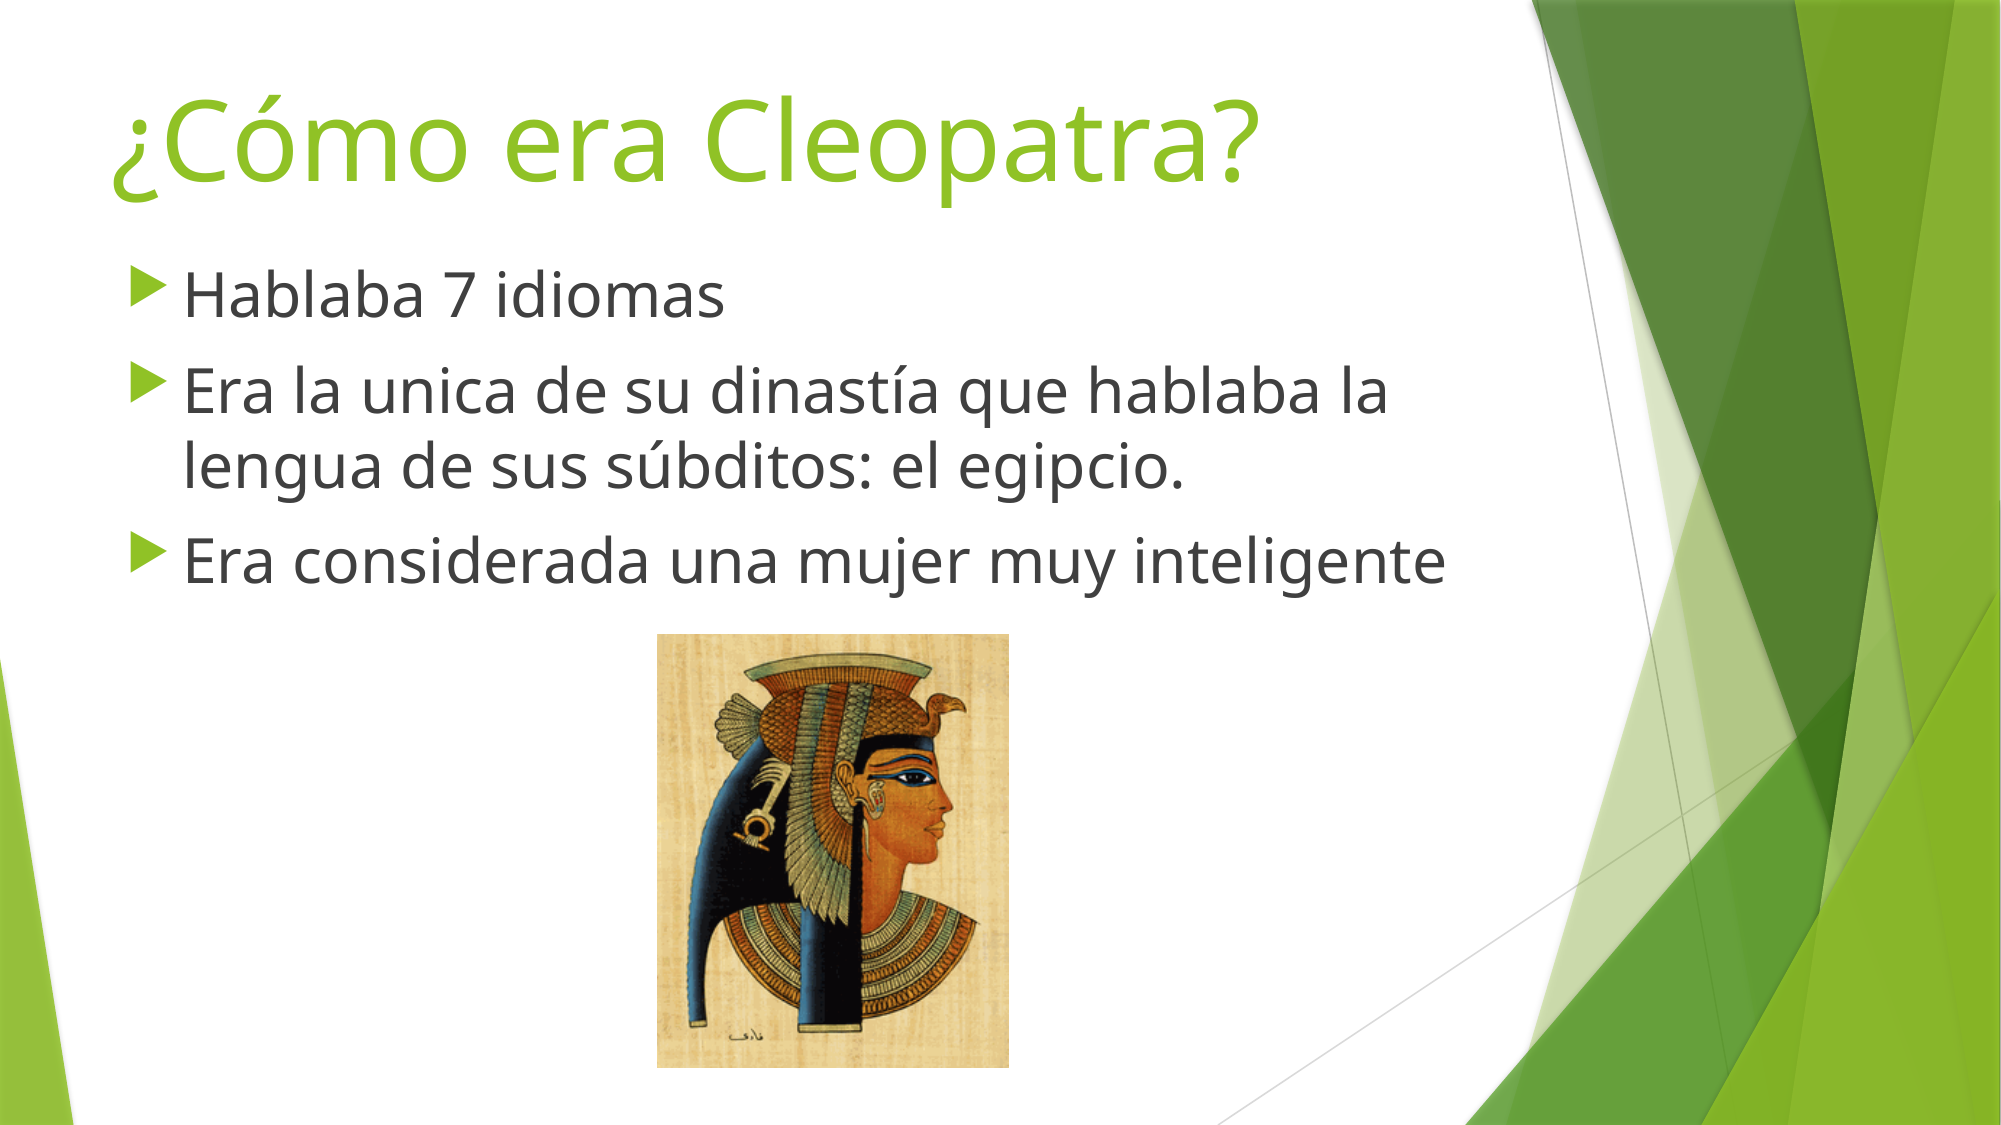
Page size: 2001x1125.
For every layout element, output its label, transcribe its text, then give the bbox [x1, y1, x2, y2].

list Hablaba 7 idiomas Era la unica de su dinastía que hablaba la lengua de sus súbditos: el egipcio. Era considerada una mujer muy inteligente [111, 247, 1522, 692]
picture [656, 633, 1009, 1068]
title ¿Cómo era Cleopatra? [96, 61, 1536, 279]
